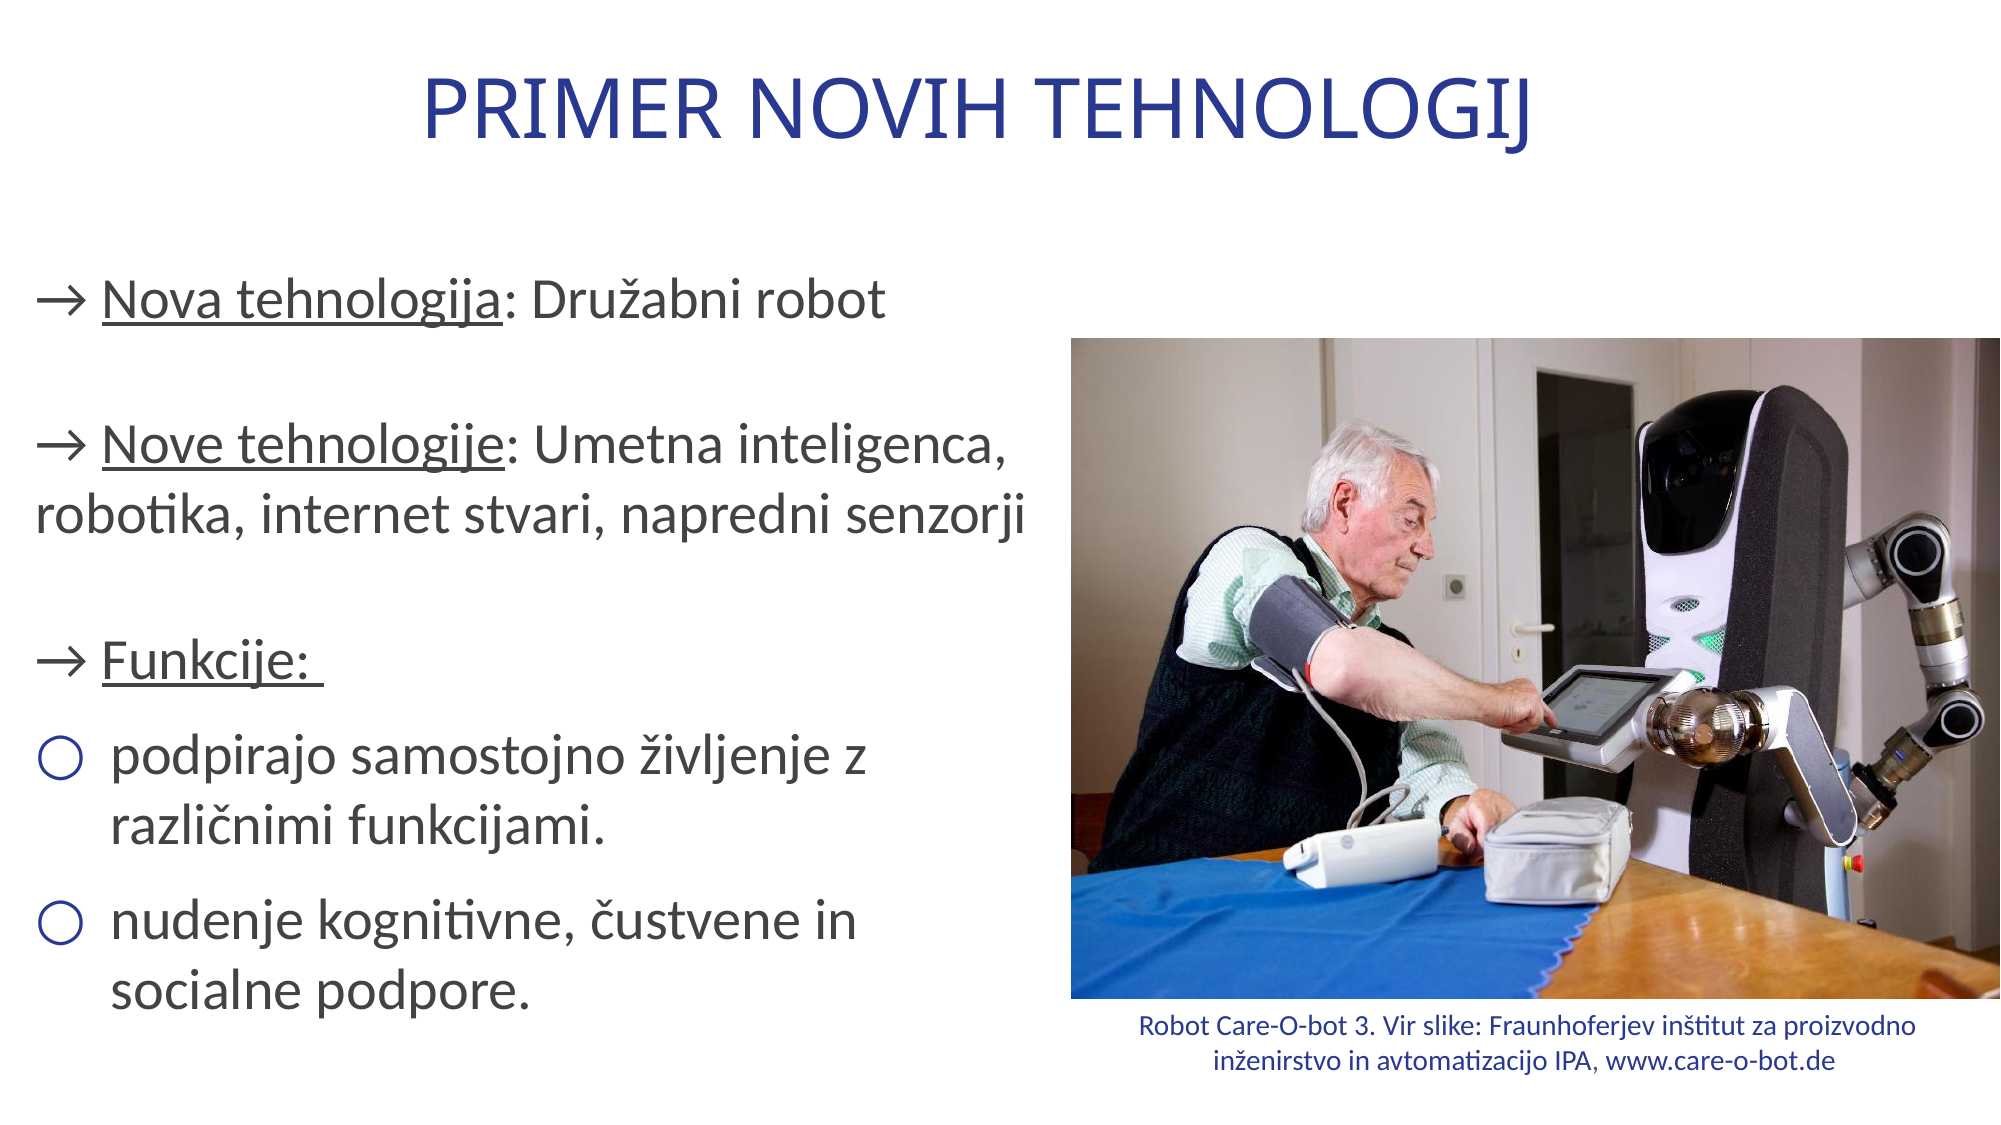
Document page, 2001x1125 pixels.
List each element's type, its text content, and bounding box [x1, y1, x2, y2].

text_box Robot Care-O-bot 3. Vir slike: Fraunhoferjev inštitut za proizvodno inženirstvo in avtomatizacijo IPA, www.care-o-bot.de [1075, 1008, 1980, 1084]
title PRIMER NOVIH TEHNOLOGIJ [152, 50, 1803, 173]
picture [1071, 338, 2000, 1000]
list → Nova tehnologija: Družabni robot → Nove tehnologije: Umetna inteligenca, robotika, internet stvari, napredni senzorji → Funkcije: podpirajo samostojno življenje z različnimi funkcijami. nudenje kognitivne, čustvene in socialne podpore. [0, 252, 1076, 980]
